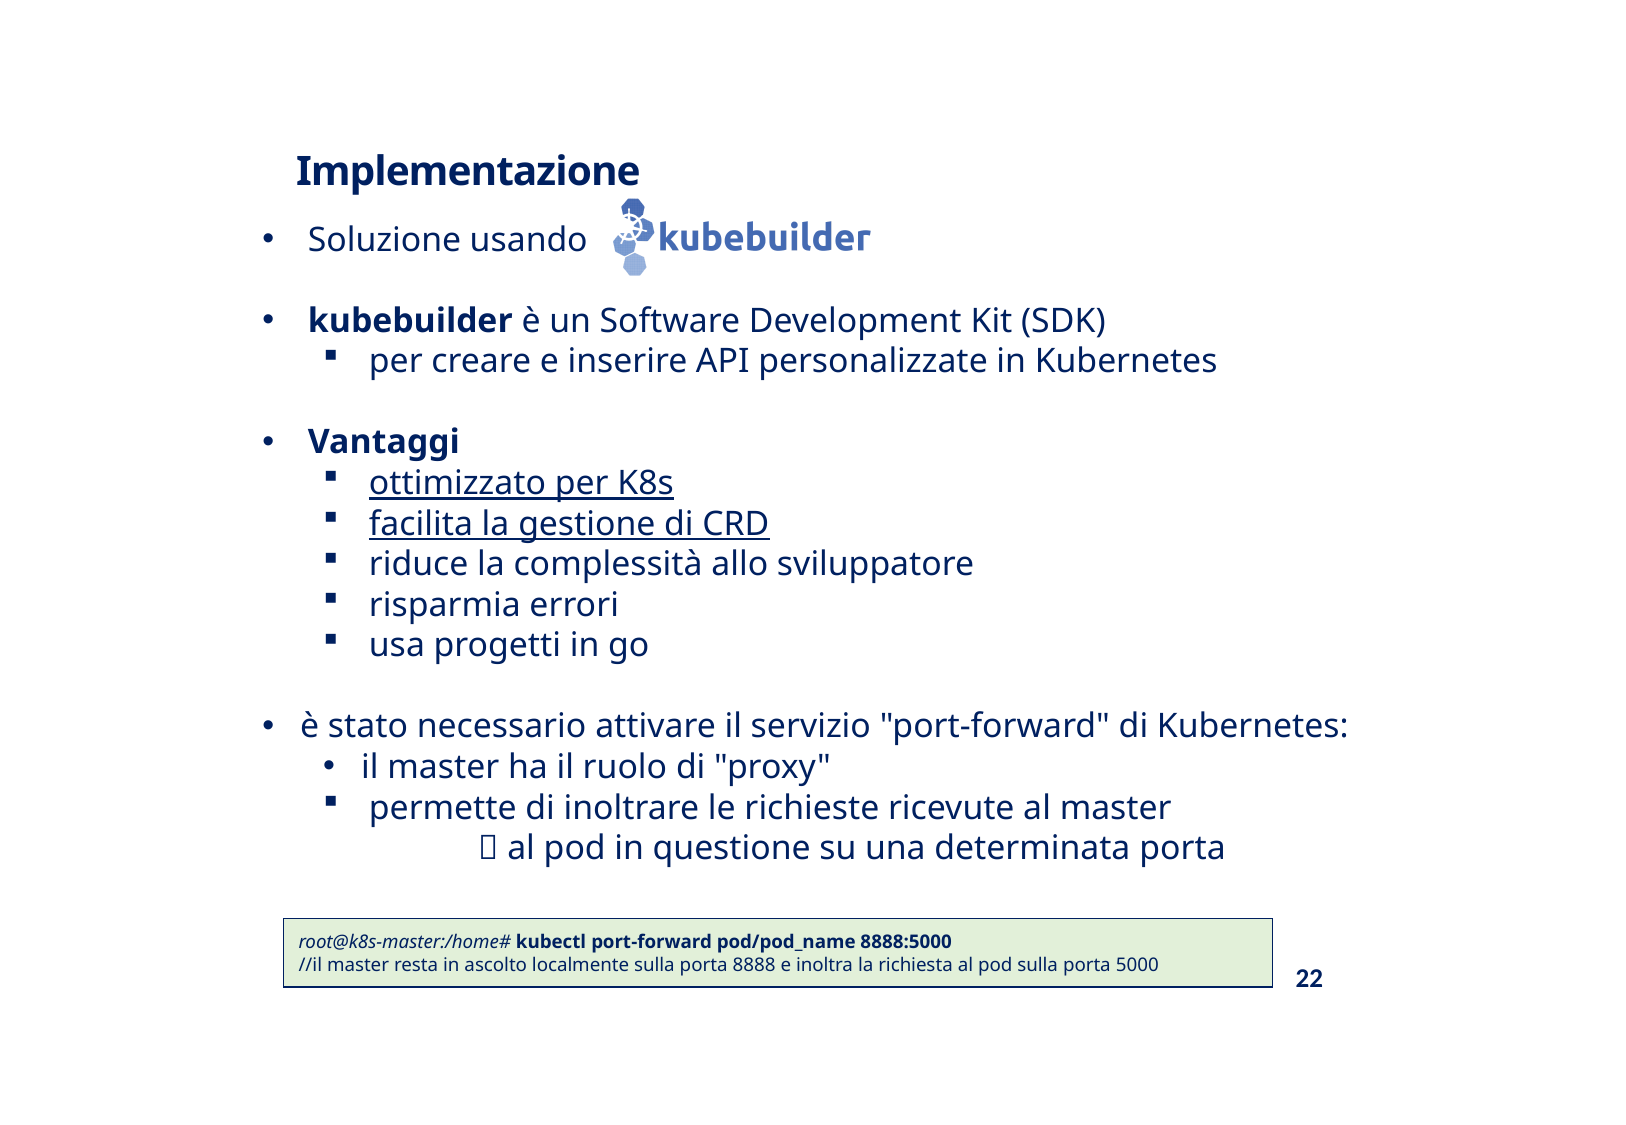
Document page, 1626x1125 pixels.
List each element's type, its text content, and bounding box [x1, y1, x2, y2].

text_box root@k8s-master:/home# kubectl port-forward pod/pod_name 8888:5000 //il master resta in ascolto localmente sulla porta 8888 e inoltra la richiesta al pod sulla porta 5000 [283, 918, 1273, 988]
text_box Implementazione [283, 80, 1357, 200]
slide_number 22 [1063, 952, 1339, 1002]
text_box Soluzione usando kubebuilder è un Software Development Kit (SDK) per creare e inserire API personalizzate in Kubernetes Vantaggi ottimizzato per K8s facilita la gestione di CRD riduce la complessità allo sviluppatore risparmia errori usa progetti in go è stato necessario attivare il servizio "port-forward" di Kubernetes: il master ha il ruolo di "proxy" permette di inoltrare le richieste ricevute al master  al pod in questione su una determinata porta [247, 209, 1422, 915]
picture [605, 191, 878, 283]
